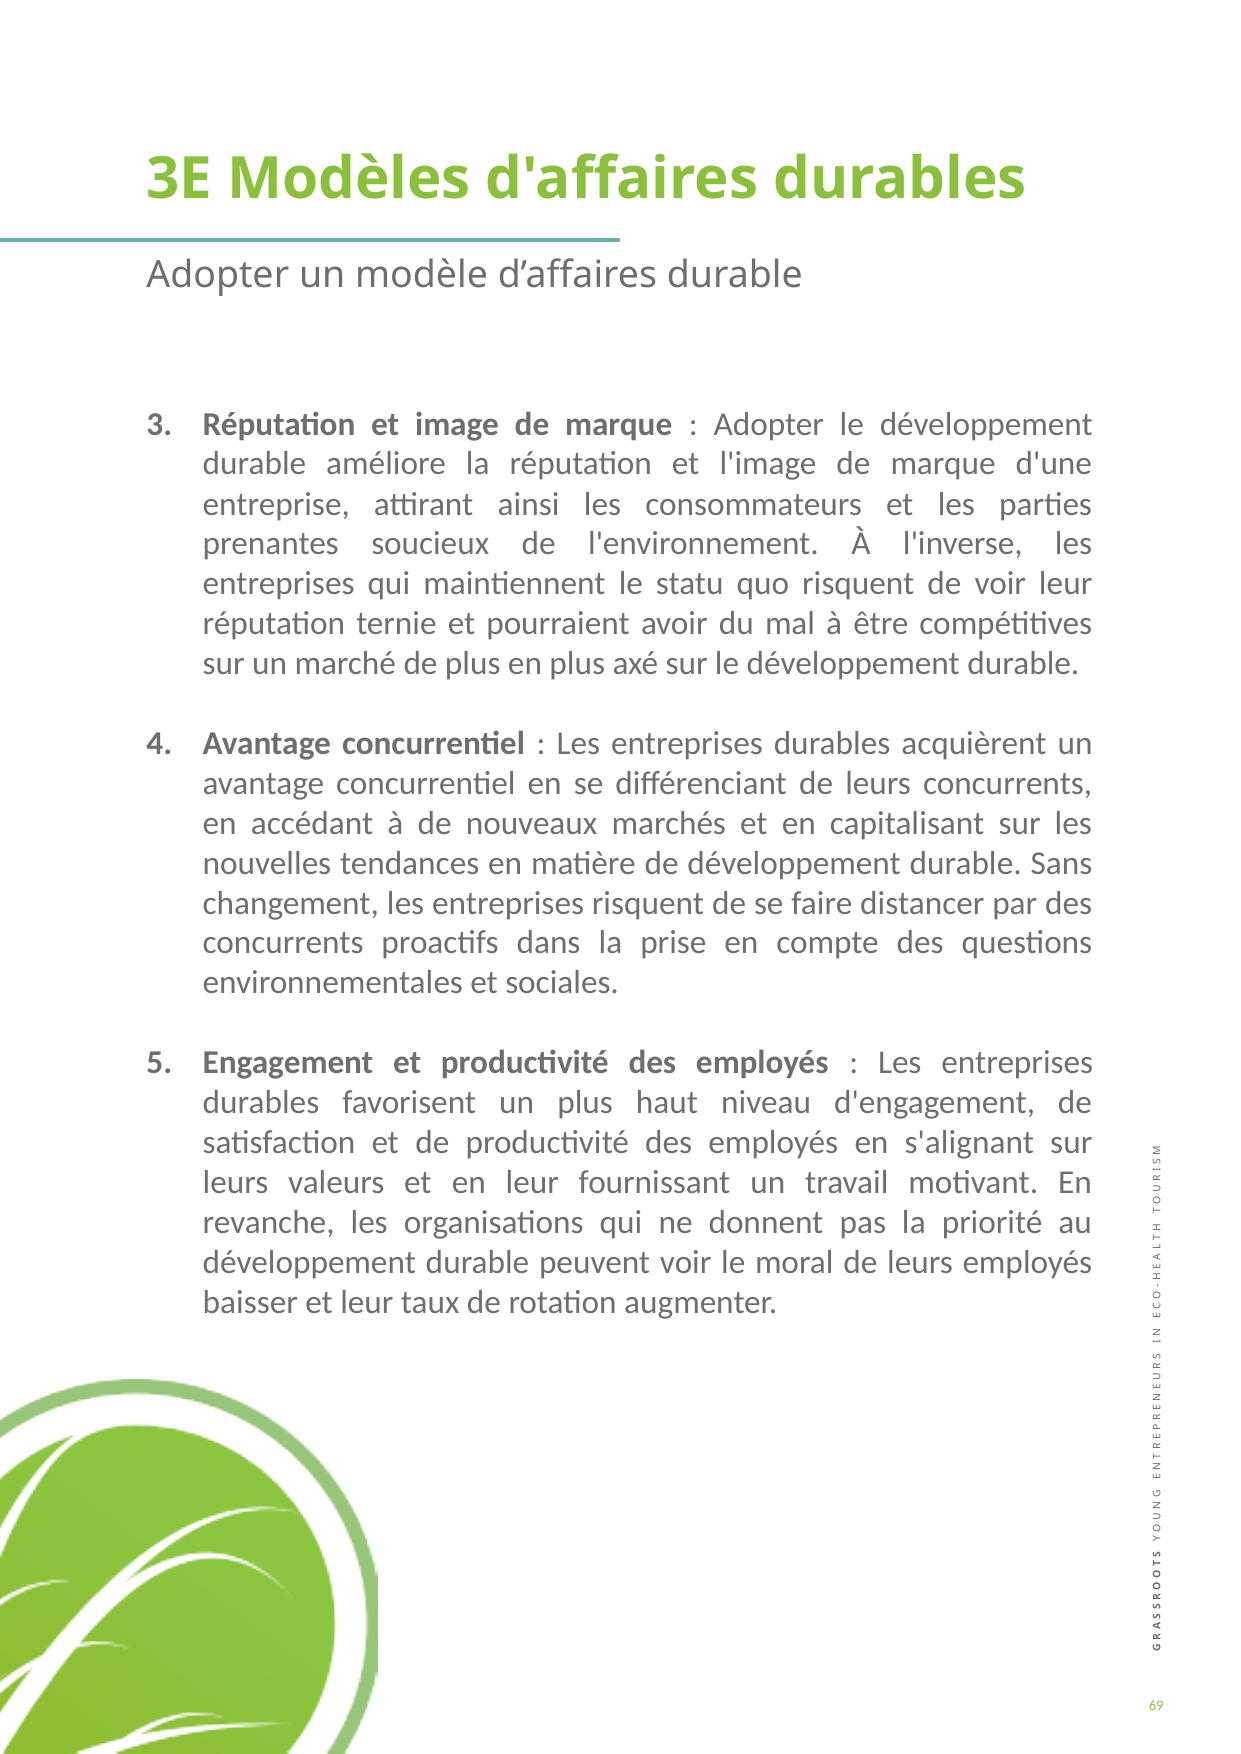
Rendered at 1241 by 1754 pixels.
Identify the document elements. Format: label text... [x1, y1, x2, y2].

list Réputation et image de marque : Adopter le développement durable améliore la réputation et l'image de marque d'une entreprise, attirant ainsi les consommateurs et les parties prenantes soucieux de l'environnement. À l'inverse, les entreprises qui maintiennent le statu quo risquent de voir leur réputation ternie et pourraient avoir du mal à être compétitives sur un marché de plus en plus axé sur le développement durable. Avantage concurrentiel : Les entreprises durables acquièrent un avantage concurrentiel en se différenciant de leurs concurrents, en accédant à de nouveaux marchés et en capitalisant sur les nouvelles tendances en matière de développement durable. Sans changement, les entreprises risquent de se faire distancer par des concurrents proactifs dans la prise en compte des questions environnementales et sociales. Engagement et productivité des employés : Les entreprises durables favorisent un plus haut niveau d'engagement, de satisfaction et de productivité des employés en s'alignant sur leurs valeurs et en leur fournissant un travail motivant. En revanche, les organisations qui ne donnent pas la priorité au développement durable peuvent voir le moral de leurs employés baisser et leur taux de rotation augmenter. [131, 394, 1109, 1609]
list 3E Modèles d'affaires durables [131, 132, 1109, 242]
text_box [320, 615, 351, 664]
slide_number 69 [1125, 1666, 1187, 1743]
list Adopter un modèle d’affaires durable [131, 242, 1109, 371]
